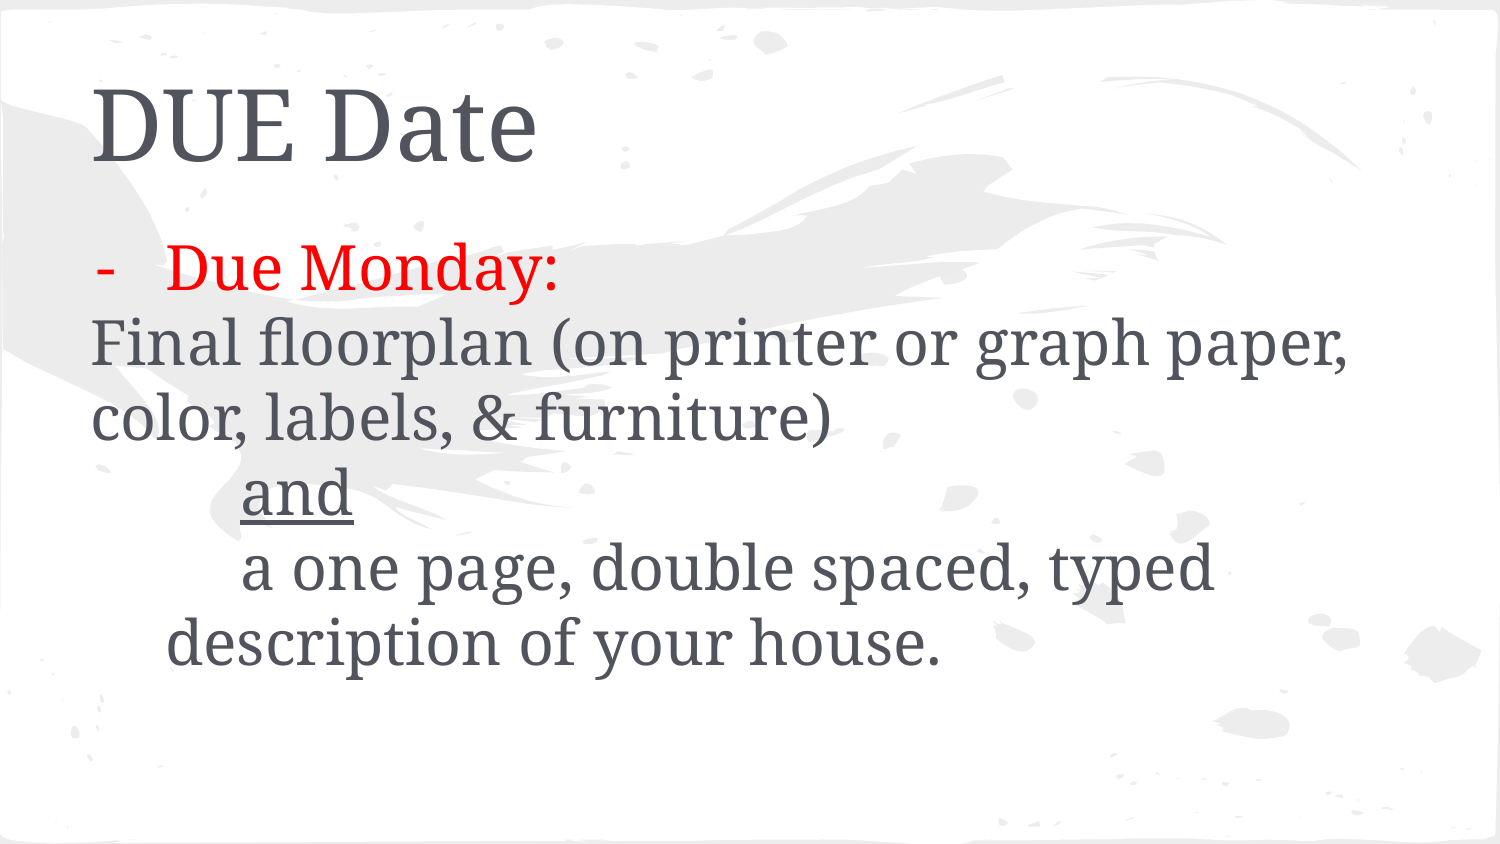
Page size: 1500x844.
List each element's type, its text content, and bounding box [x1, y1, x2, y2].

title DUE Date [75, 25, 1425, 197]
list Due Monday: Final floorplan (on printer or graph paper, color, labels, & furniture) and a one page, double spaced, typed description of your house. [75, 212, 1425, 808]
